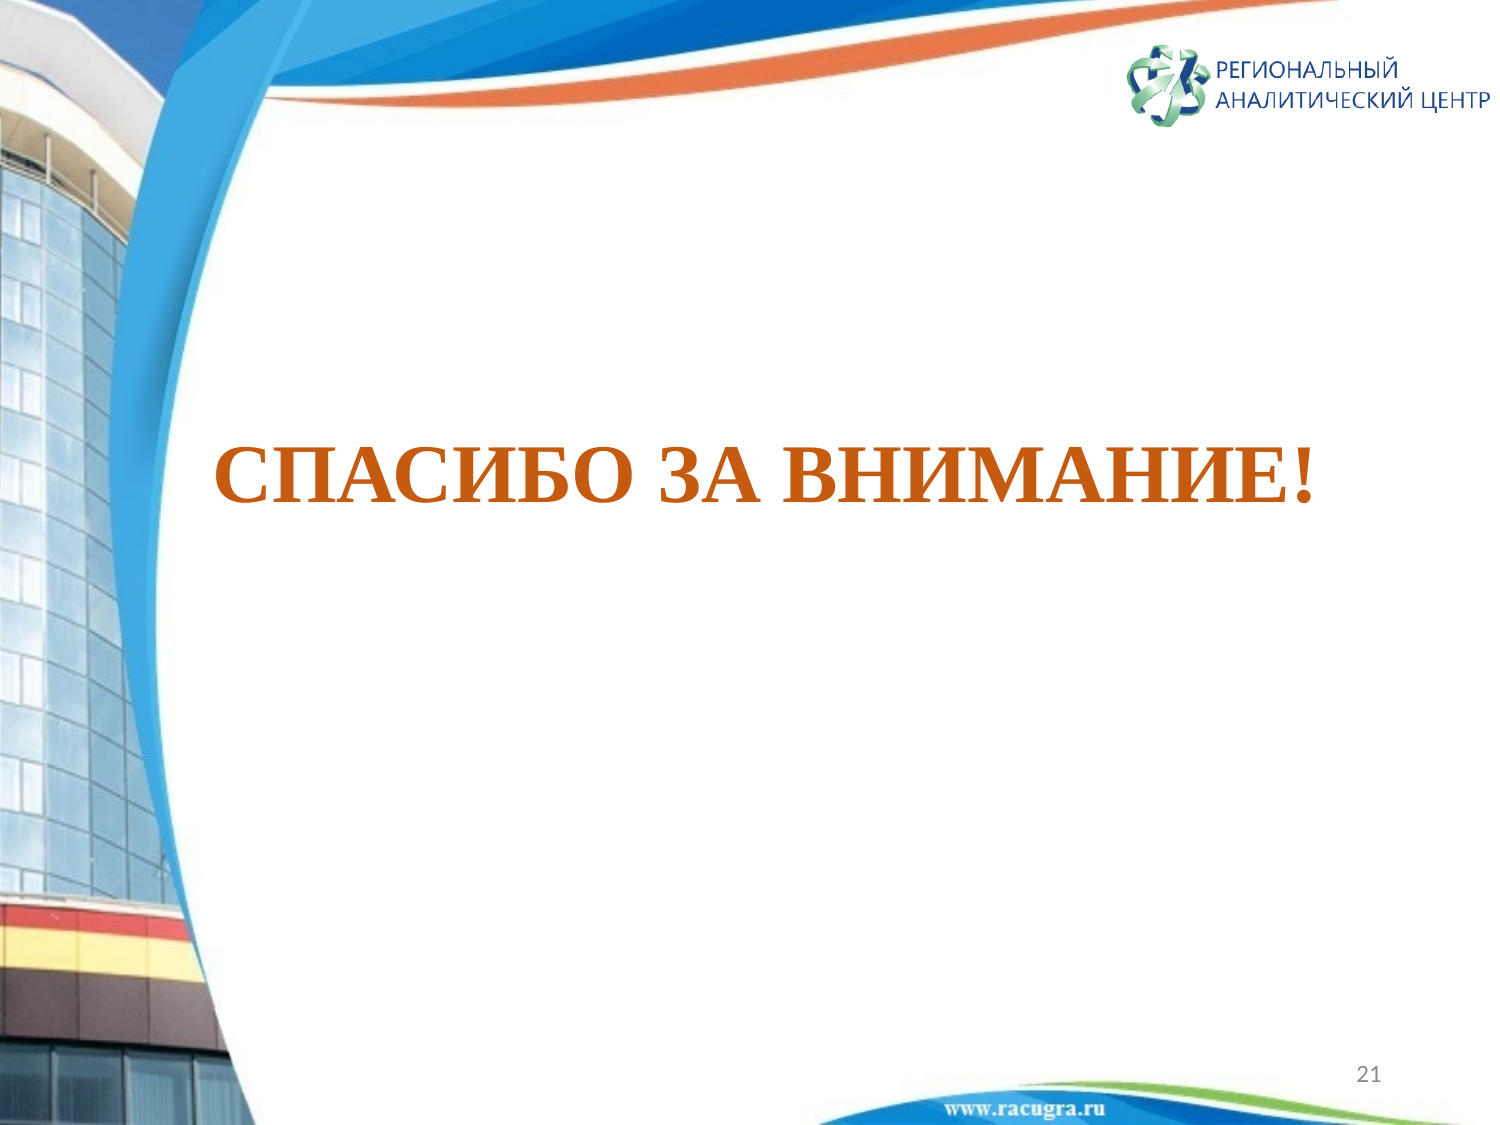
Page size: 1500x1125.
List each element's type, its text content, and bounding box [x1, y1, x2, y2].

picture [0, 0, 1500, 1125]
text_box Спасибо за внимание! [197, 397, 1334, 527]
slide_number 21 [1059, 1042, 1397, 1103]
